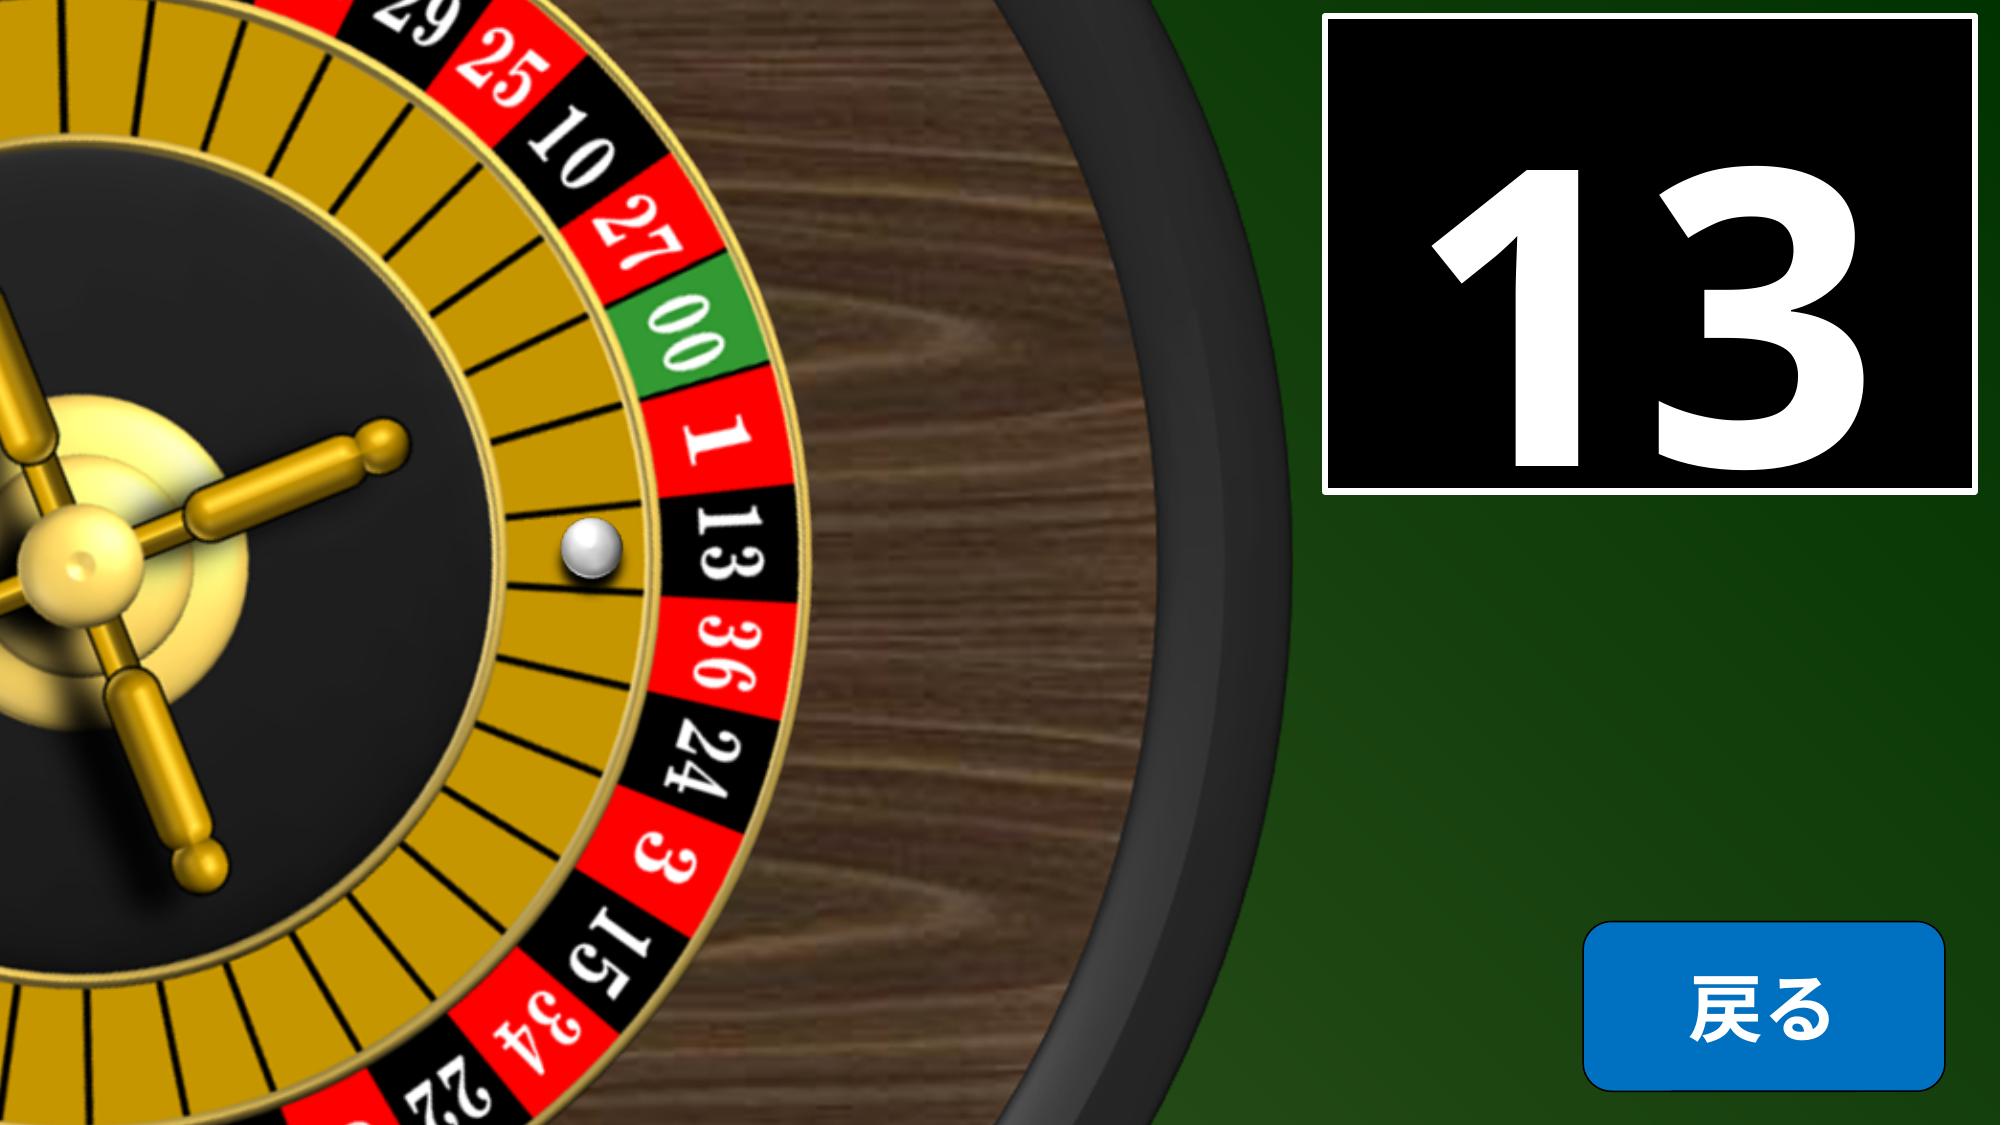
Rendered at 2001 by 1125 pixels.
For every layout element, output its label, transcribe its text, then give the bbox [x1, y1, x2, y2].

text_box 戻る [1583, 921, 1945, 1092]
text_box [1324, 16, 1975, 492]
picture [0, 0, 1297, 1125]
text_box 13 [1392, 44, 1896, 558]
